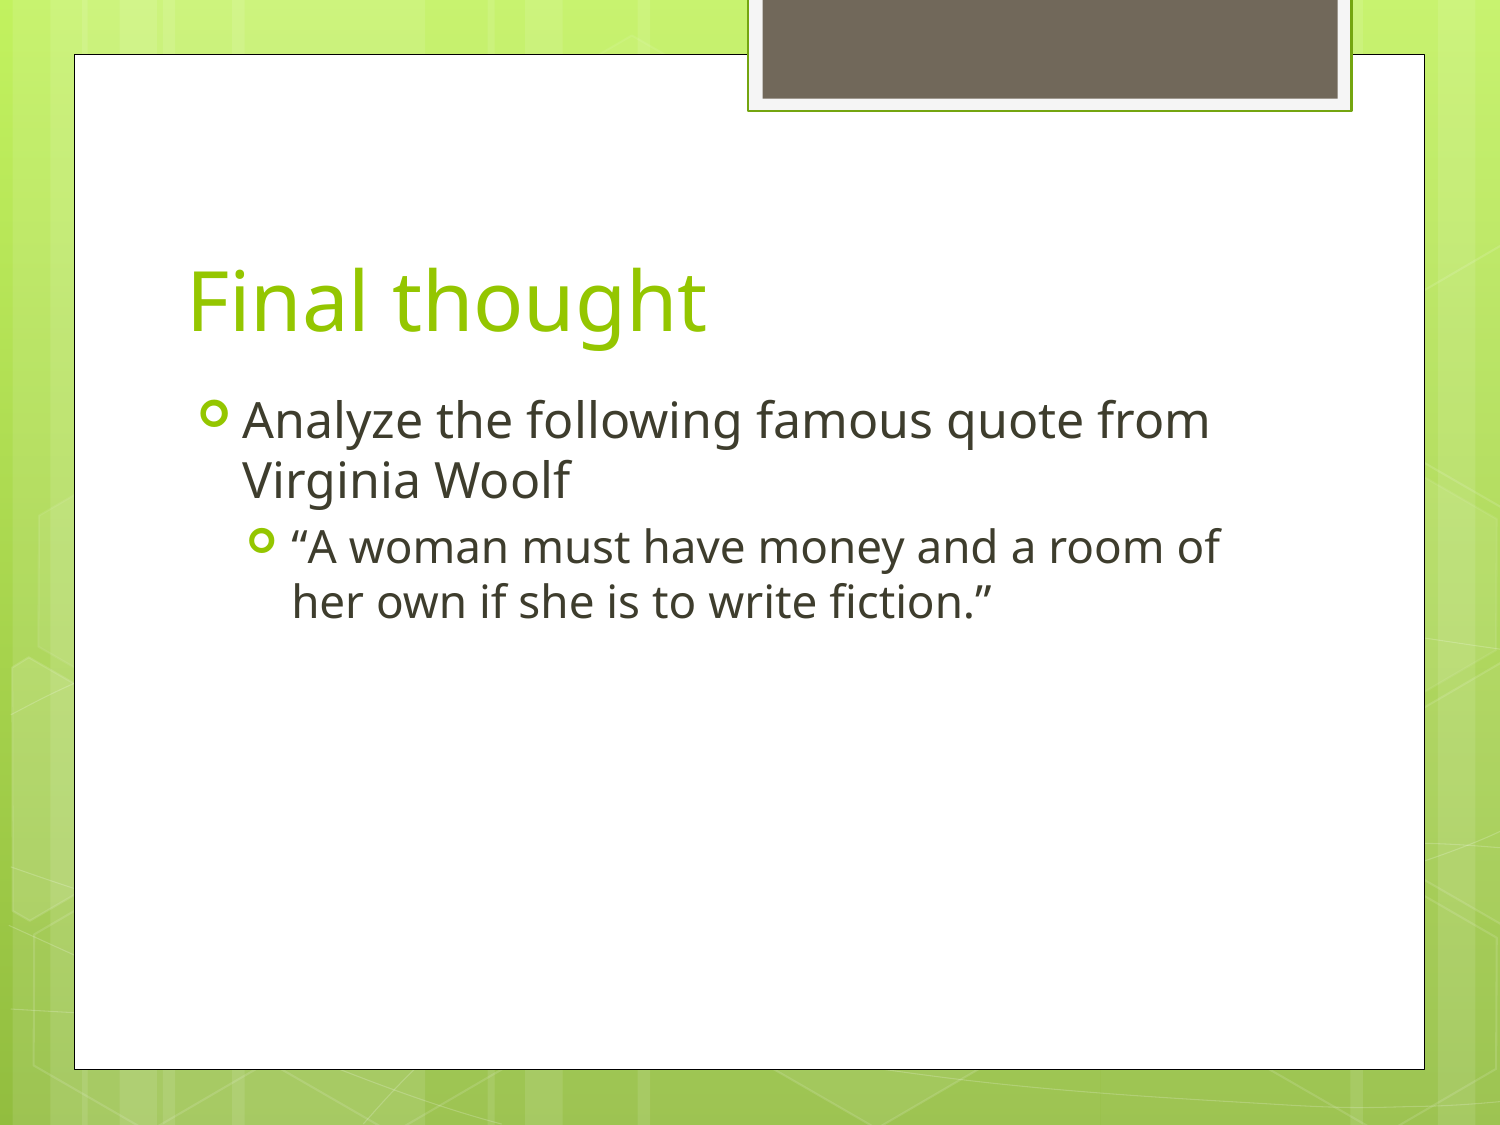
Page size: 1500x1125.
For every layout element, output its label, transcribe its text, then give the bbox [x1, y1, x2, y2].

title Final thought [171, 168, 1324, 357]
list Analyze the following famous quote from Virginia Woolf “A woman must have money and a room of her own if she is to write fiction.” [171, 381, 1283, 957]
